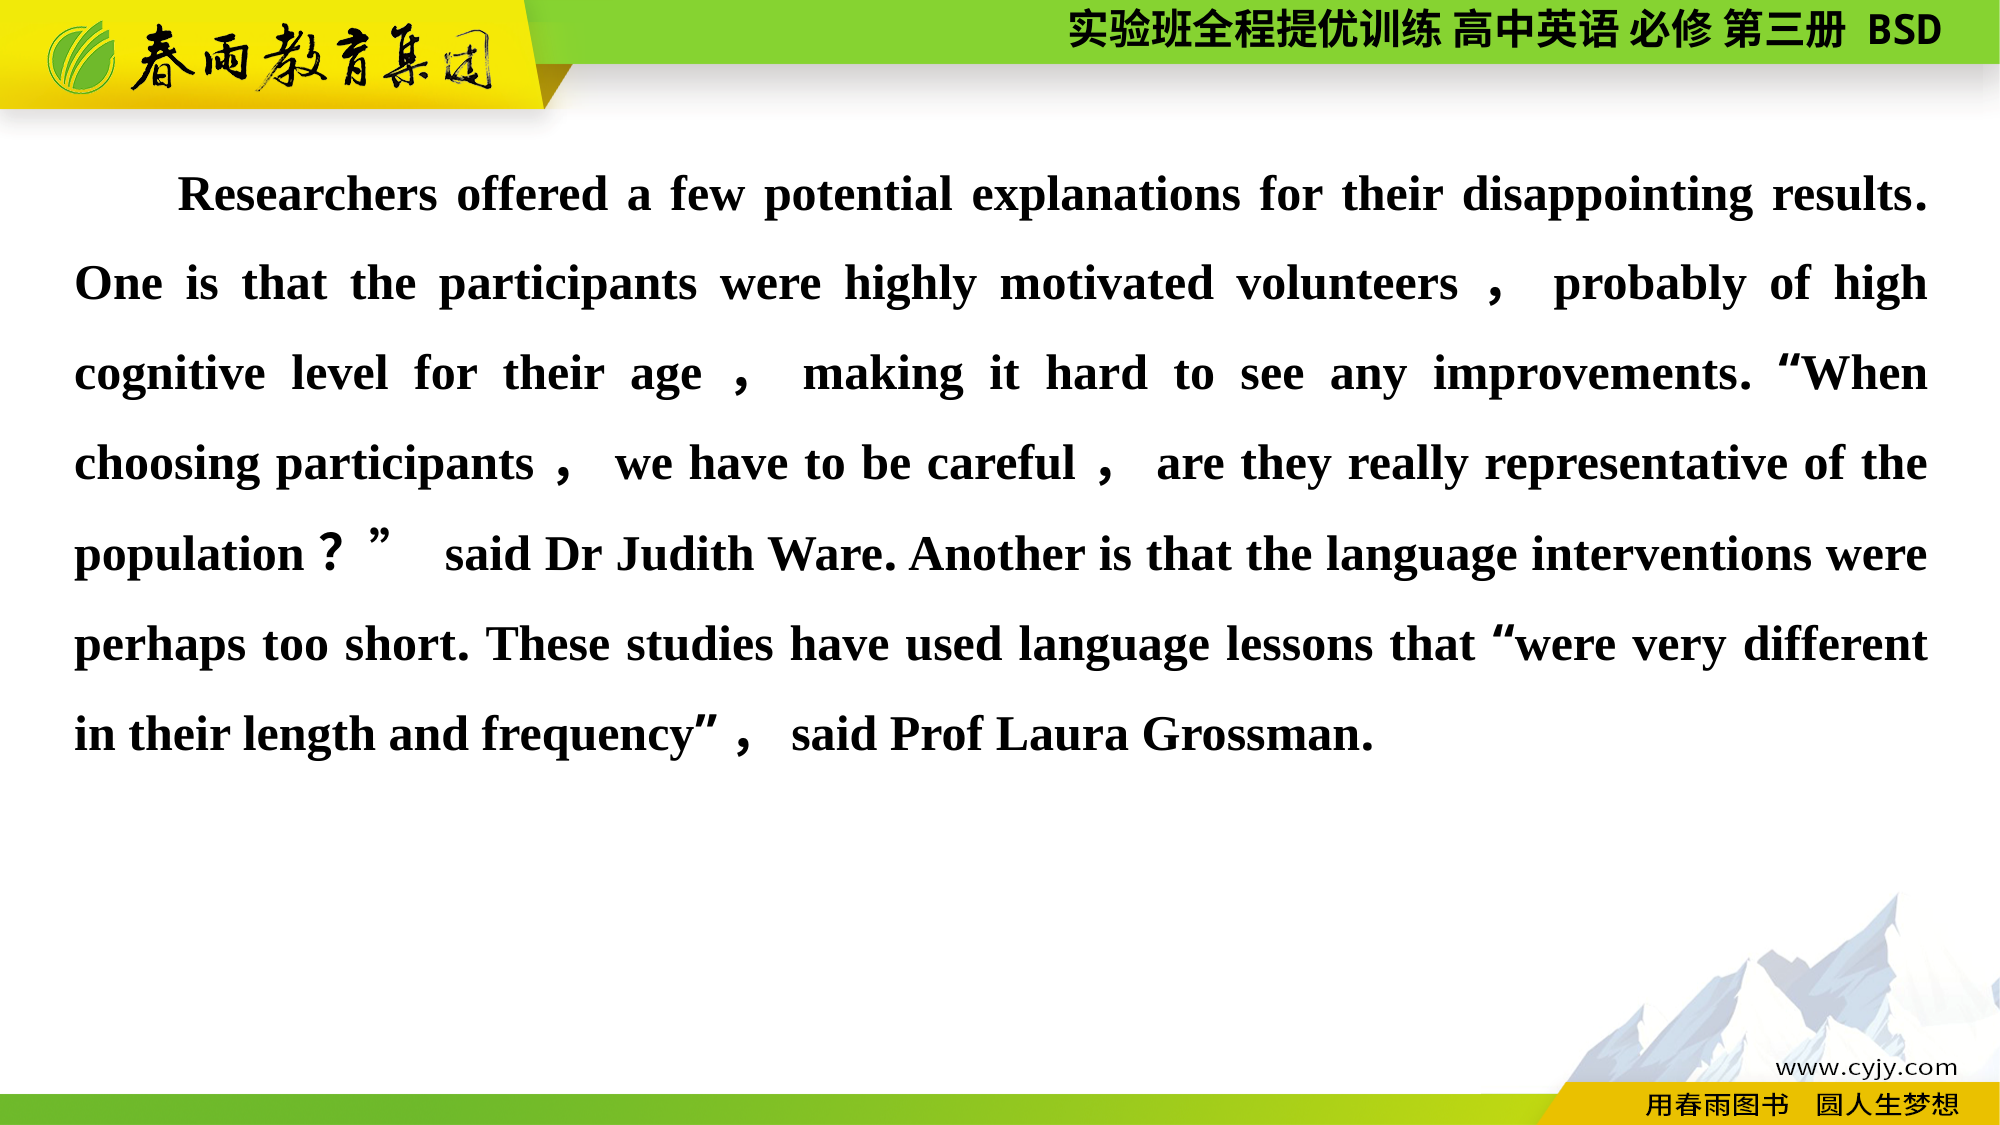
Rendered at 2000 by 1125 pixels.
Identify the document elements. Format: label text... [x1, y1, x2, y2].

picture [0, 0, 2000, 1125]
list Researchers offered a few potential explanations for their disappointing results. One is that the participants were highly motivated volunteers，probably of high cognitive level for their age，making it hard to see any improvements. “When choosing participants，we have to be careful，are they really representative of the population？” said Dr Judith Ware. Another is that the language interventions were perhaps too short. These studies have used language lessons that “were very different in their length and frequency”，said Prof Laura Grossman. [59, 122, 1944, 763]
